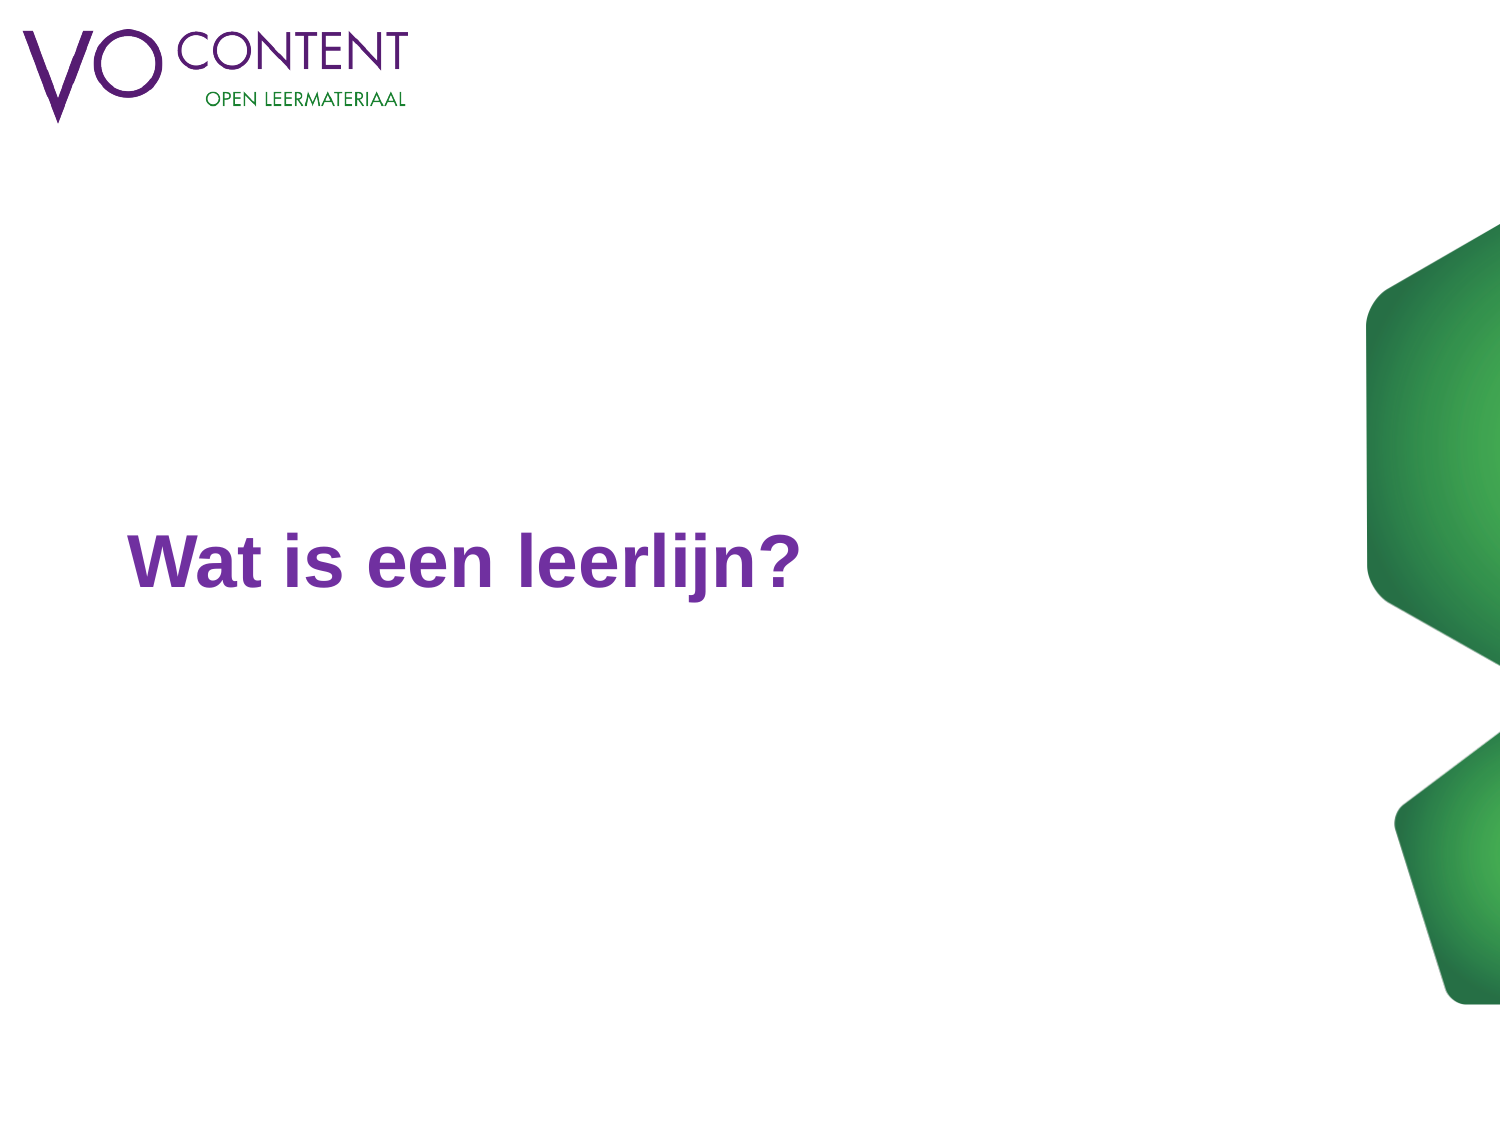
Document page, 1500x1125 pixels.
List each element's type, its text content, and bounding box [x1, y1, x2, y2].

title Wat is een leerlijn? [112, 437, 1388, 679]
picture [1366, 222, 1500, 1005]
picture [22, 29, 408, 124]
